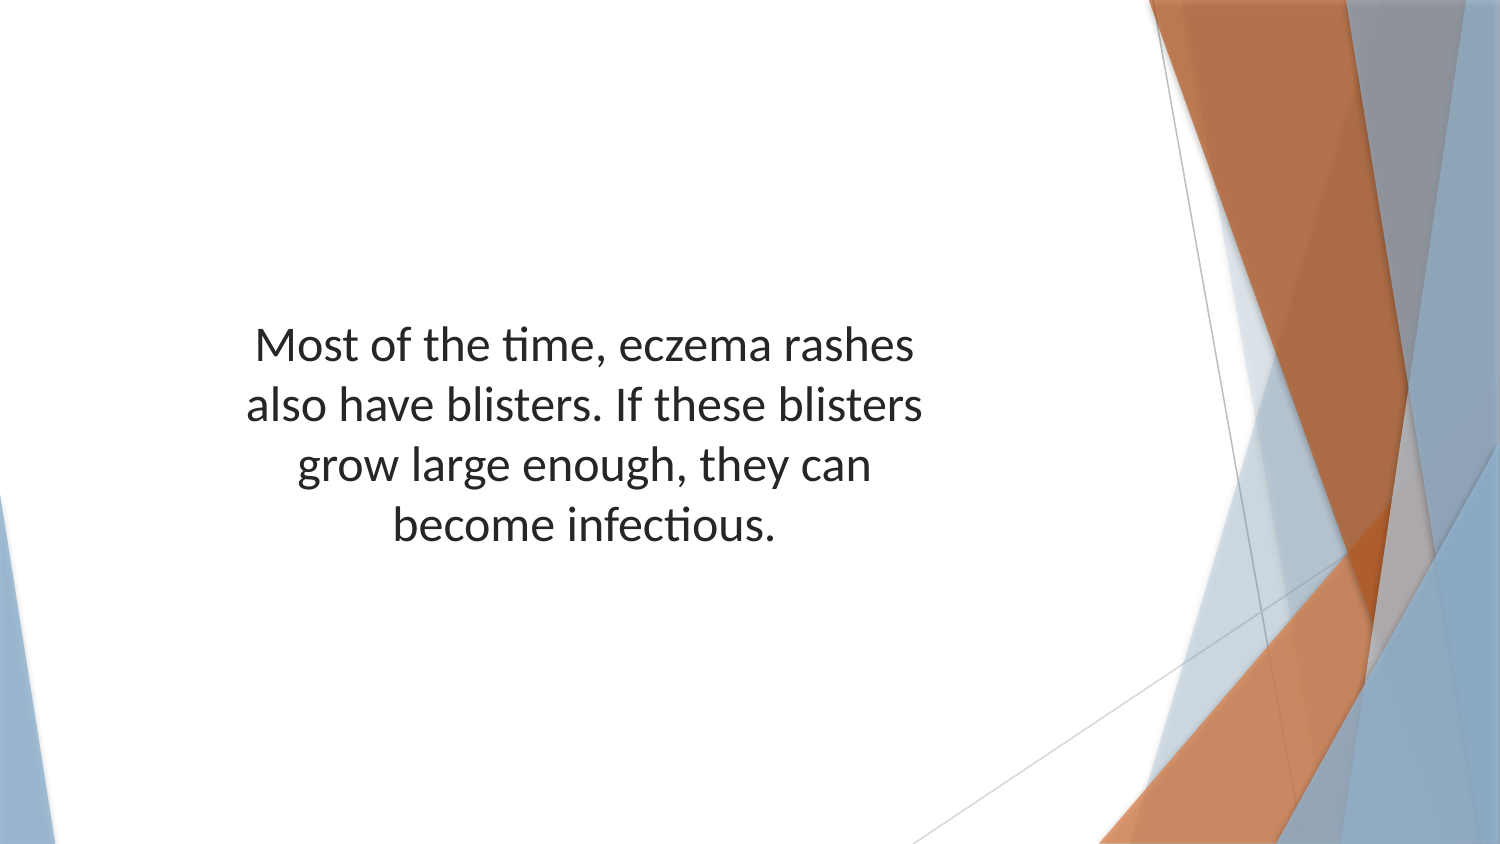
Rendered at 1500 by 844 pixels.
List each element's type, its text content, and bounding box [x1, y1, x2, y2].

list Most of the time, eczema rashes also have blisters. If these blisters grow large enough, they can become infectious. [206, 303, 963, 670]
